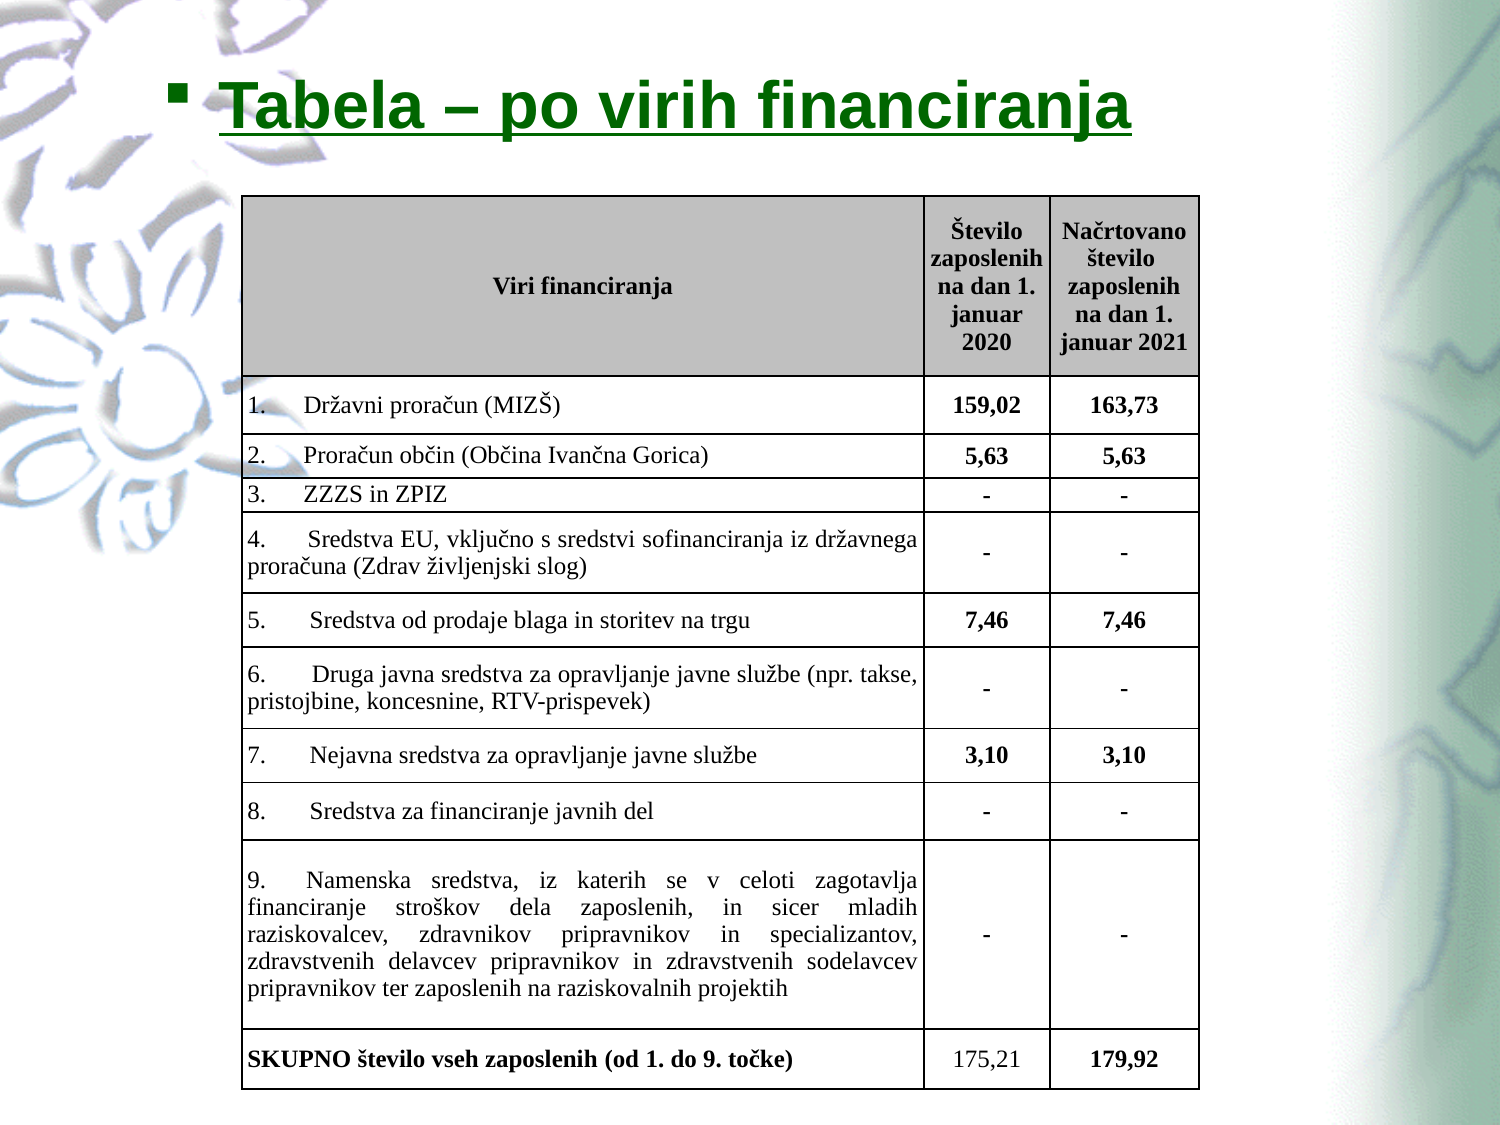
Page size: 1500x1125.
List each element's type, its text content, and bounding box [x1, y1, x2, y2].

table_cell - [1051, 479, 1198, 511]
table_cell 9. Namenska sredstva, iz katerih se v celoti zagotavlja financiranje stroškov dela zaposlenih, in sicer mladih raziskovalcev, zdravnikov pripravnikov in specializantov, zdravstvenih delavcev pripravnikov in zdravstvenih sodelavcev pripravnikov ter zaposlenih na raziskovalnih projektih [243, 841, 923, 1028]
table_cell 5,63 [925, 435, 1049, 477]
table_cell 2. Proračun občin (Občina Ivančna Gorica) [243, 435, 923, 477]
table_cell 6. Druga javna sredstva za opravljanje javne službe (npr. takse, pristojbine, koncesnine, RTV-prispevek) [243, 648, 923, 728]
list Tabela – po virih financiranja [147, 54, 1276, 162]
table_cell 3,10 [925, 729, 1049, 782]
table_cell - [925, 479, 1049, 511]
table_cell 179,92 [1051, 1030, 1198, 1088]
table_cell 159,02 [925, 377, 1049, 433]
table_cell - [1051, 841, 1198, 1028]
table_cell 8. Sredstva za financiranje javnih del [243, 783, 923, 839]
table_cell - [925, 841, 1049, 1028]
table_cell - [925, 648, 1049, 728]
table_cell - [925, 513, 1049, 592]
table_cell 5. Sredstva od prodaje blaga in storitev na trgu [243, 594, 923, 646]
table_cell 7,46 [925, 594, 1049, 646]
table_cell 7,46 [1051, 594, 1198, 646]
table_cell 175,21 [925, 1030, 1049, 1088]
table_header Načrtovano število zaposlenih na dan 1. januar 2021 [1051, 197, 1198, 375]
table_cell Državni proračun (MIZŠ) [243, 377, 923, 433]
table_cell 5,63 [1051, 435, 1198, 477]
table_cell 7. Nejavna sredstva za opravljanje javne službe [243, 729, 923, 782]
table_cell - [1051, 783, 1198, 839]
table_cell - [1051, 513, 1198, 592]
table_header Viri financiranja [243, 197, 923, 375]
table_cell 3,10 [1051, 729, 1198, 782]
table_cell 163,73 [1051, 377, 1198, 433]
table_cell - [925, 783, 1049, 839]
picture [0, 0, 1500, 1125]
table_header Število zaposlenih na dan 1. januar 2020 [925, 197, 1049, 375]
table_cell 4. Sredstva EU, vključno s sredstvi sofinanciranja iz državnega proračuna (Zdrav življenjski slog) [243, 513, 923, 592]
table_cell 3. ZZZS in ZPIZ [243, 479, 923, 511]
table_cell SKUPNO število vseh zaposlenih (od 1. do 9. točke) [243, 1030, 923, 1088]
table_cell - [1051, 648, 1198, 728]
